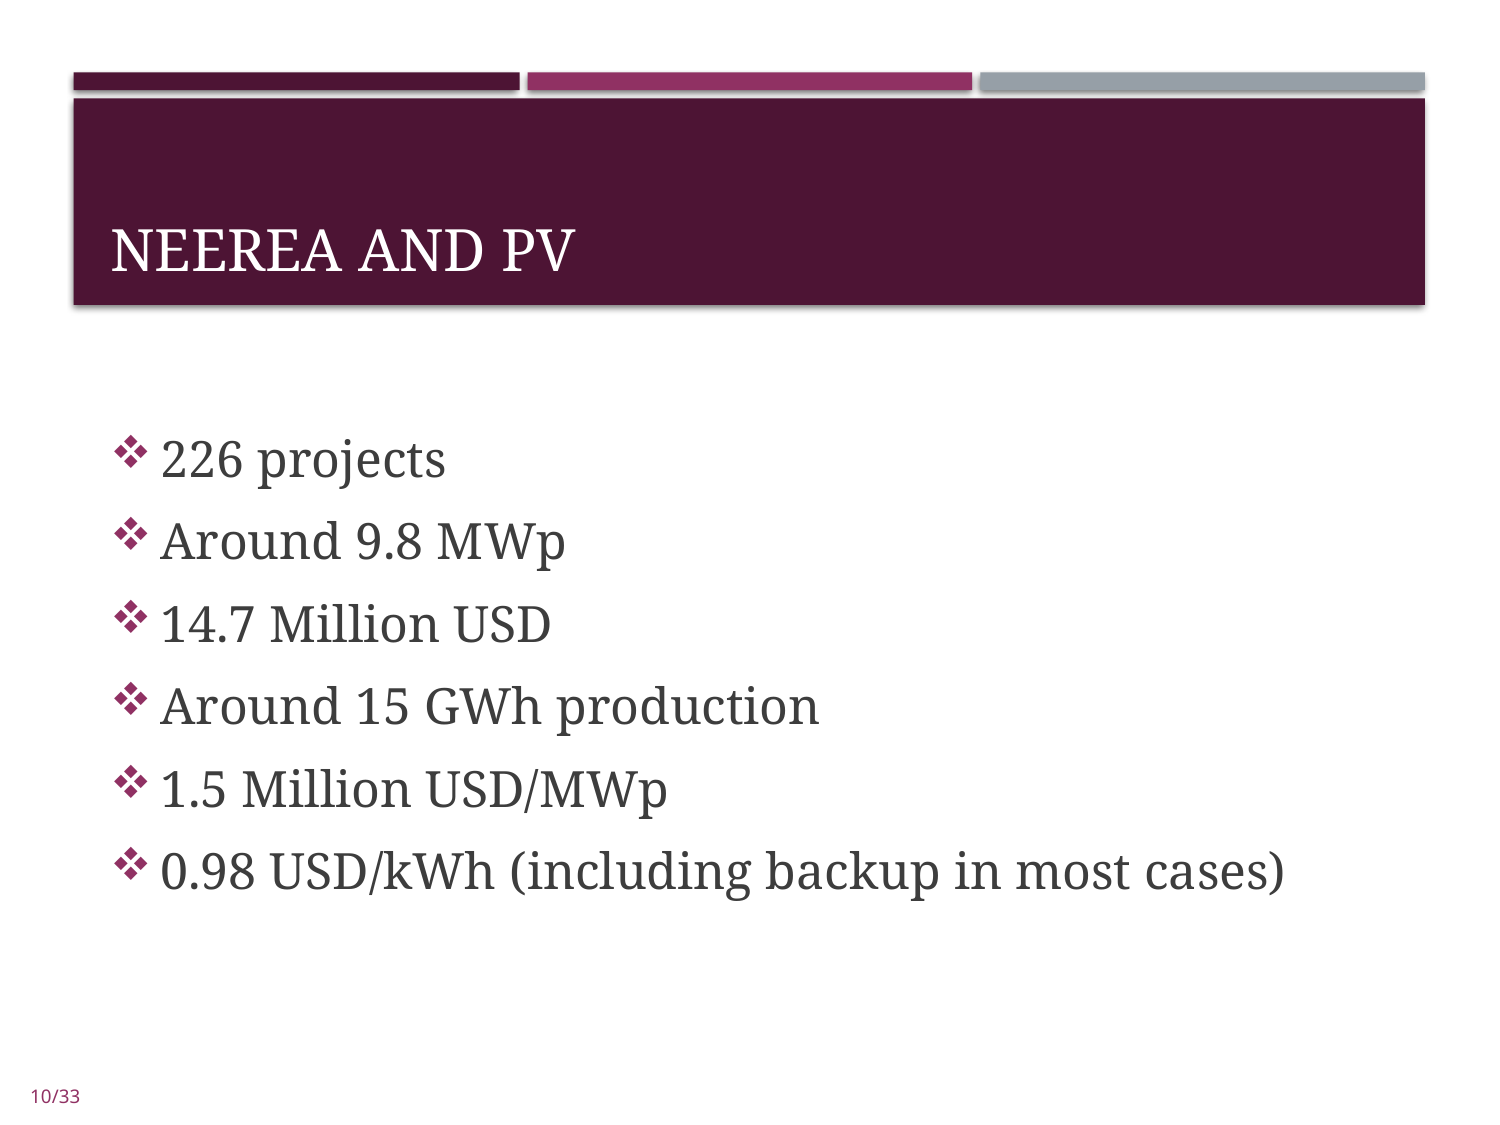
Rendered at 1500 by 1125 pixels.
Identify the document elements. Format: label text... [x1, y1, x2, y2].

list 226 projects Around 9.8 MWp 14.7 Million USD Around 15 GWh production 1.5 Million USD/MWp 0.98 USD/kWh (including backup in most cases) [95, 365, 1406, 962]
slide_number 10/33 [0, 1068, 96, 1125]
title NEEREA and pv [95, 112, 1406, 291]
